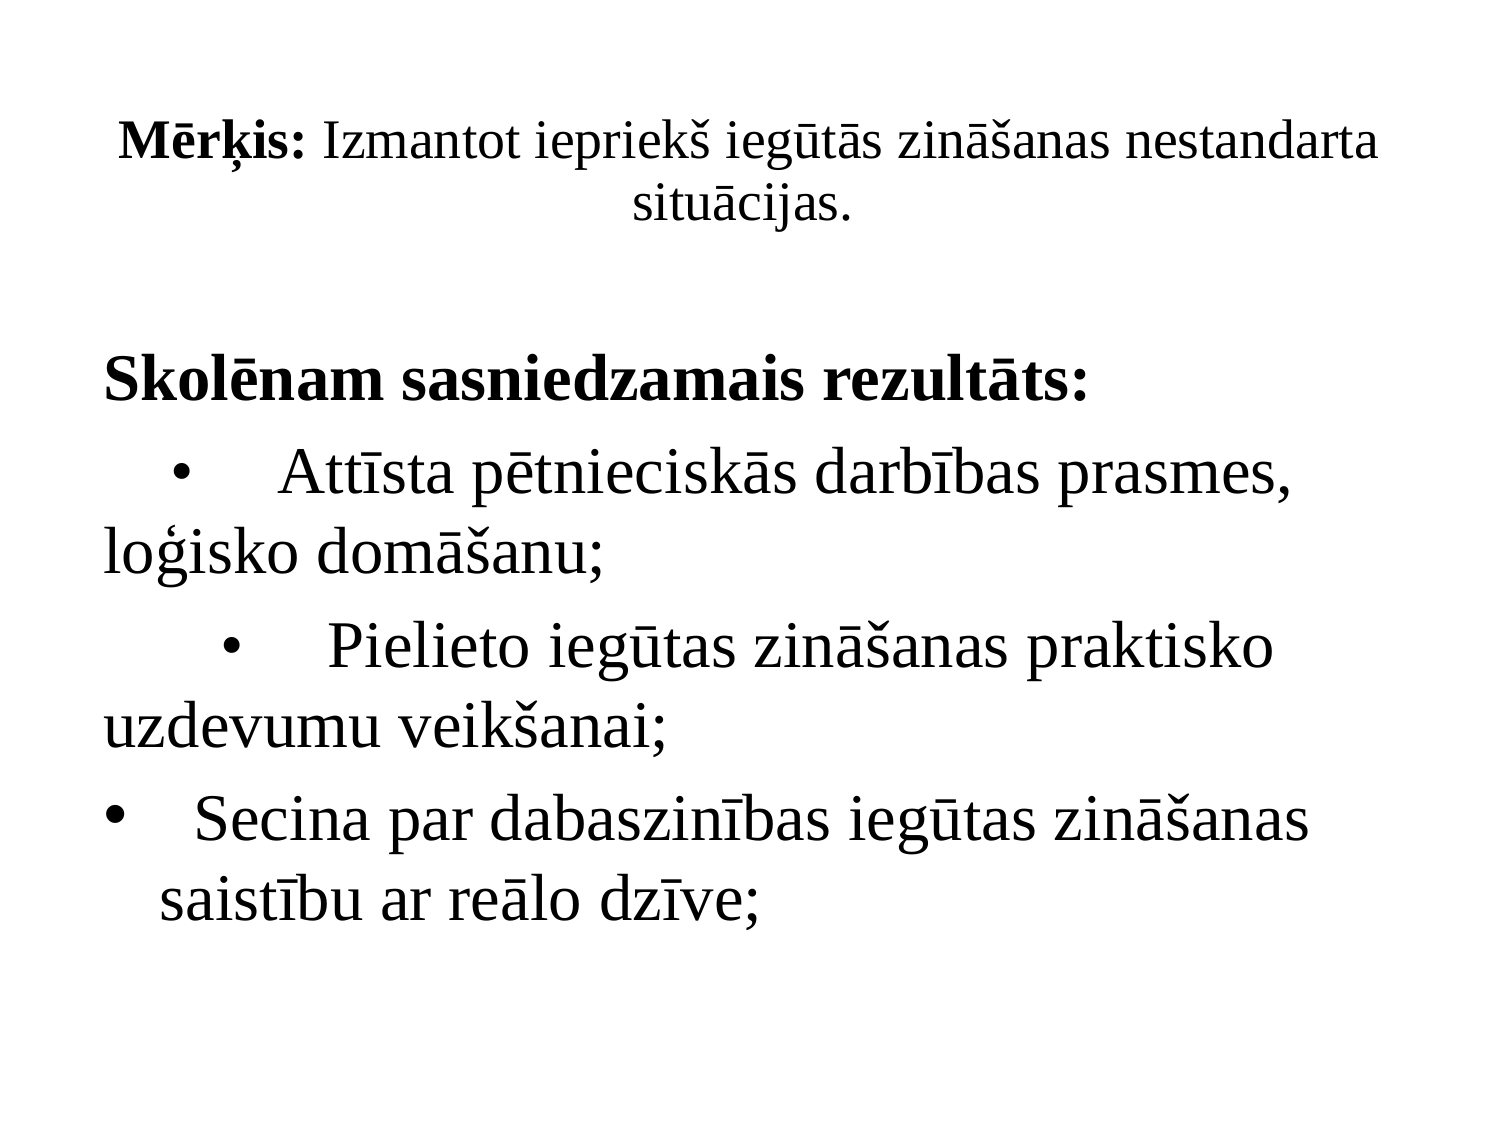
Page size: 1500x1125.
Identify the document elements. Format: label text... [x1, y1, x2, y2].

title Mērķis: Izmantot iepriekš iegūtās zināšanas nestandarta situācijas. [75, 45, 1425, 303]
list Skolēnam sasniedzamais rezultāts: • Attīsta pētnieciskās darbības prasmes, loģisko domāšanu; • Pielieto iegūtas zināšanas praktisko uzdevumu veikšanai; Secina par dabaszinības iegūtas zināšanas saistību ar reālo dzīve; [88, 326, 1425, 1005]
